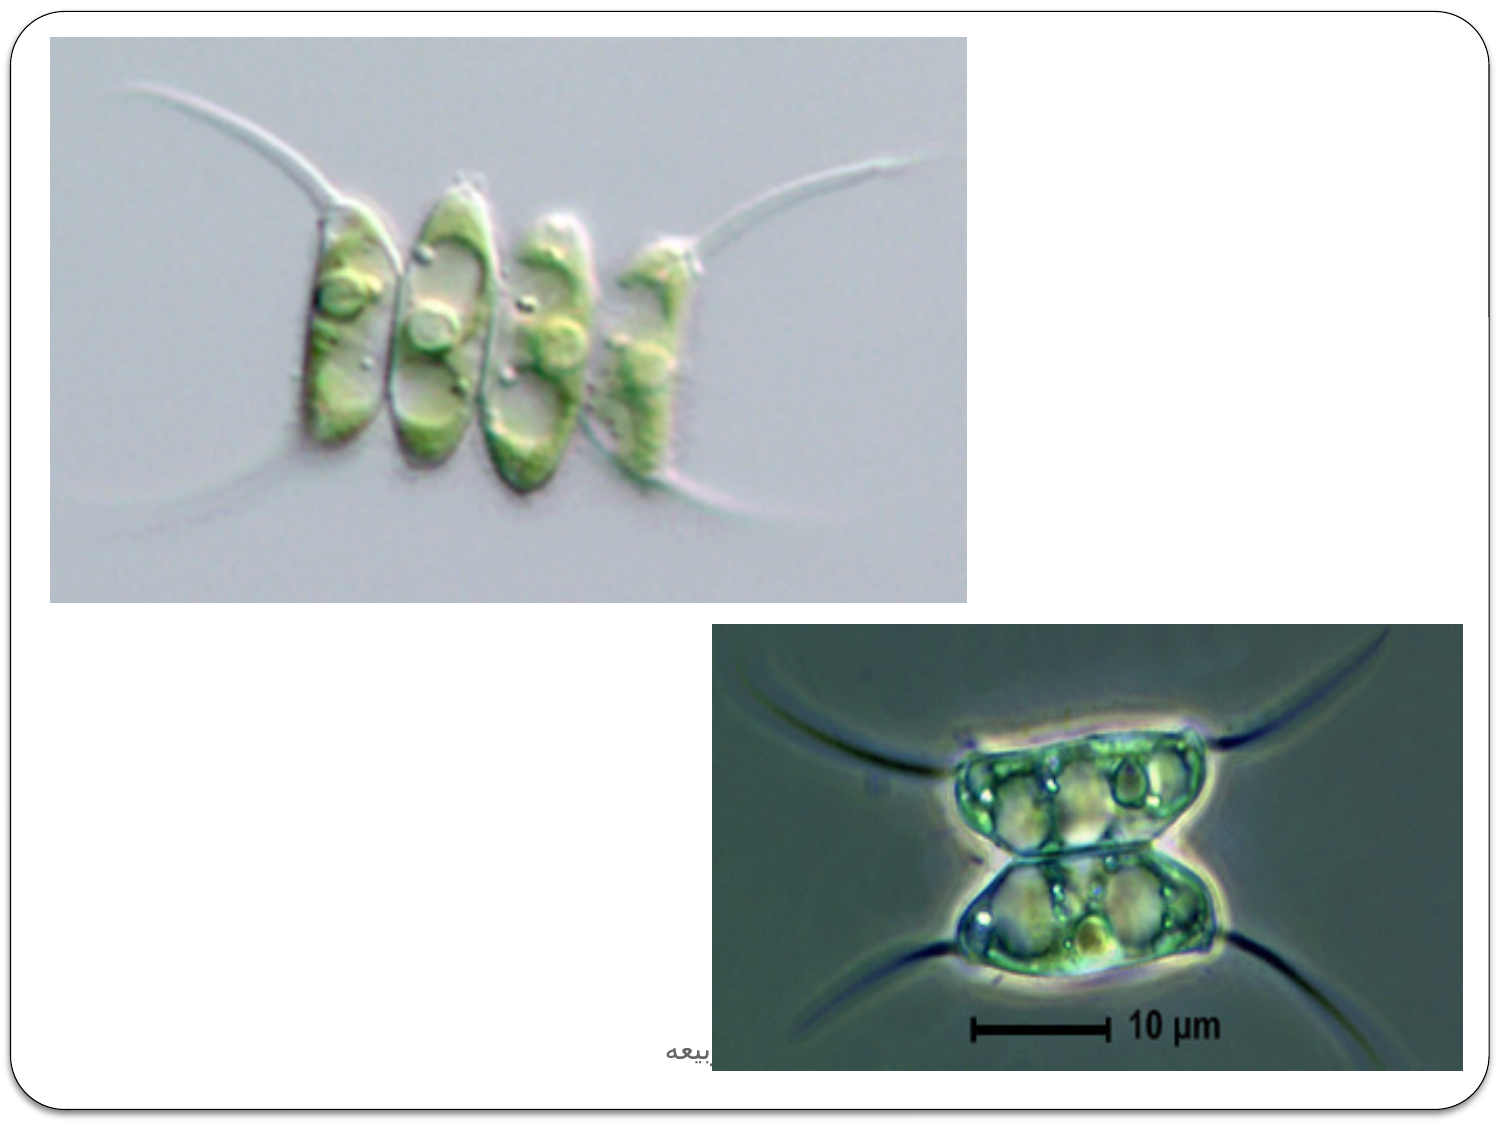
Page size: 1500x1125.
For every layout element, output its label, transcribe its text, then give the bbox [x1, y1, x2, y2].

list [49, 37, 967, 603]
footer هلا الربيعه [150, 1012, 800, 1088]
picture [712, 624, 1463, 1071]
